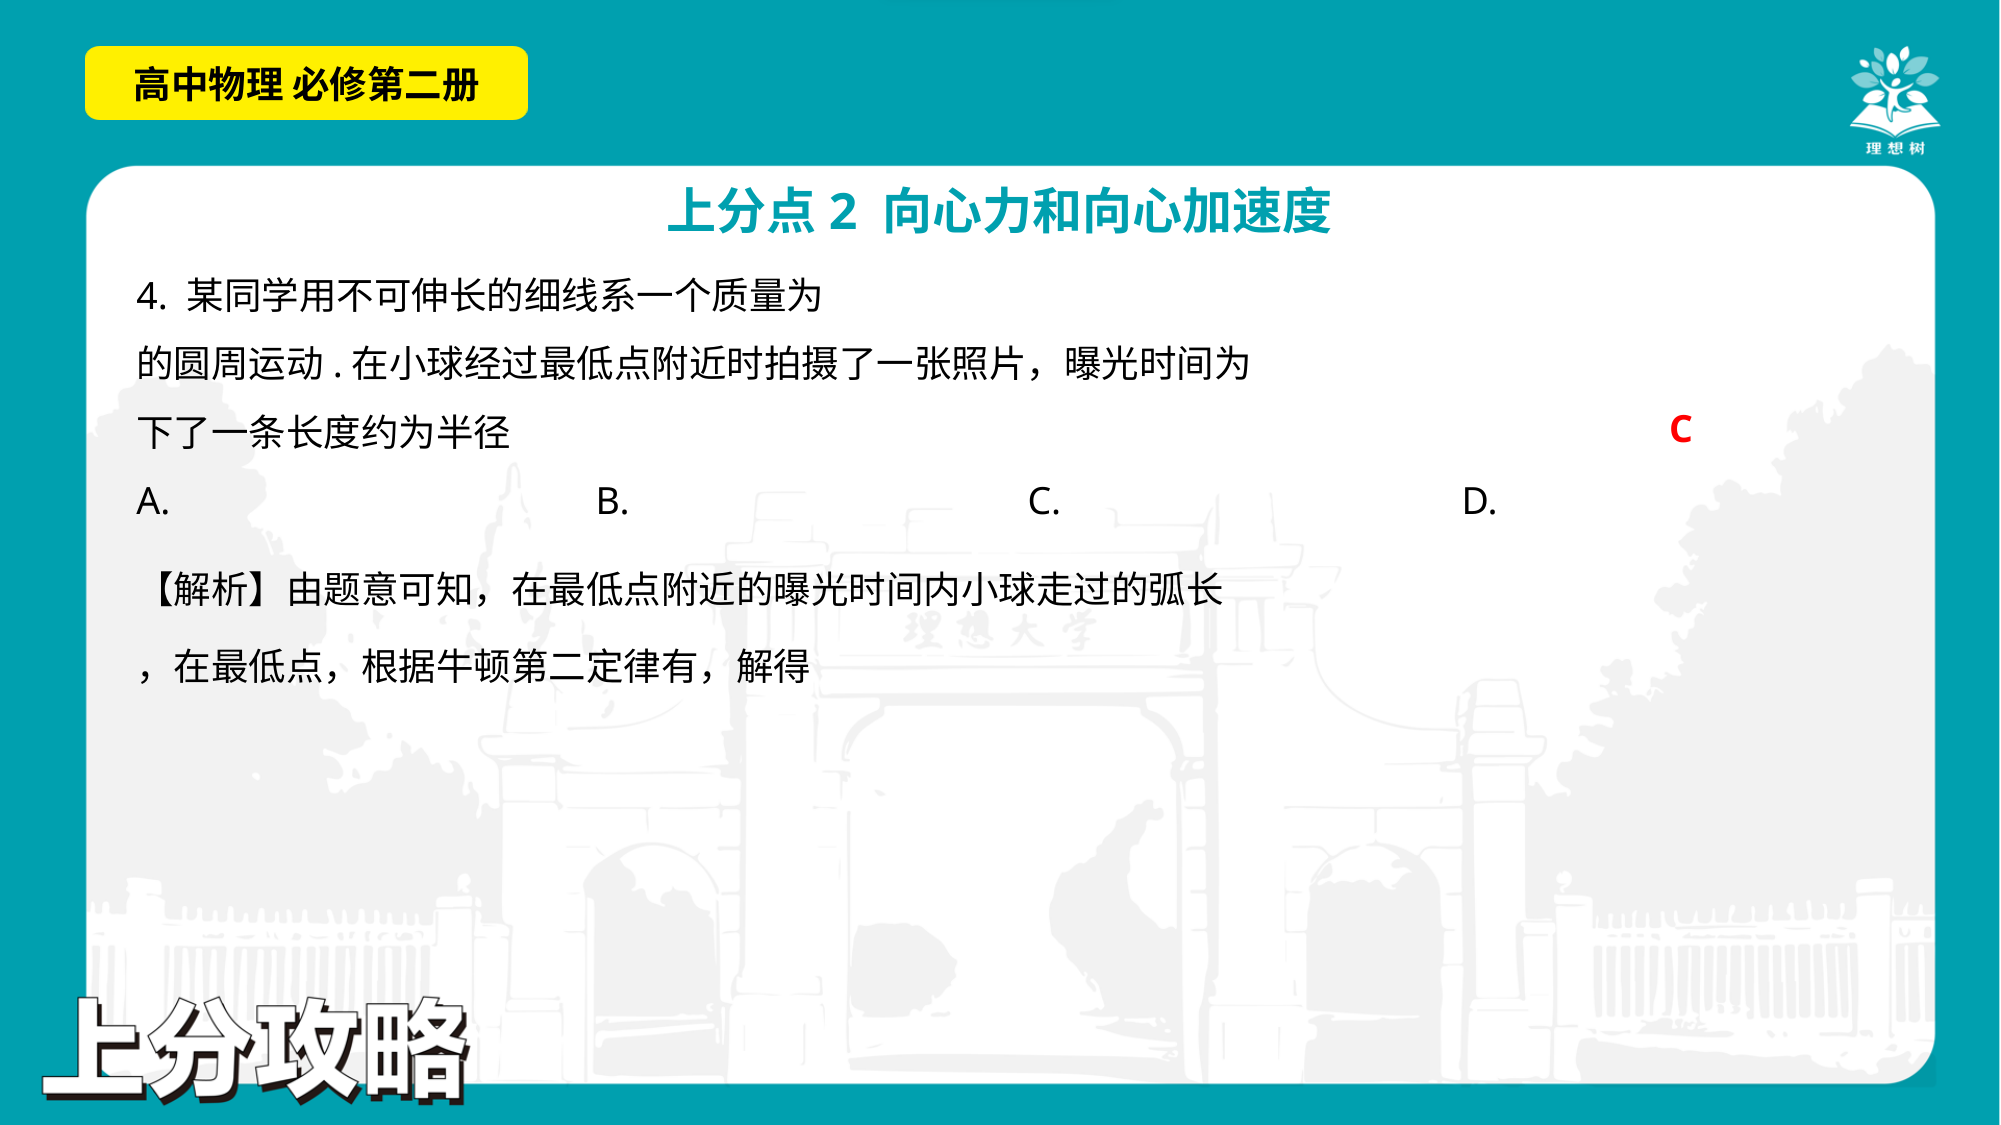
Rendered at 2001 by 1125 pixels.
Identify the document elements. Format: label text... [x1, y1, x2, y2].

text_box C [1654, 404, 1709, 449]
picture [0, 0, 2000, 1125]
